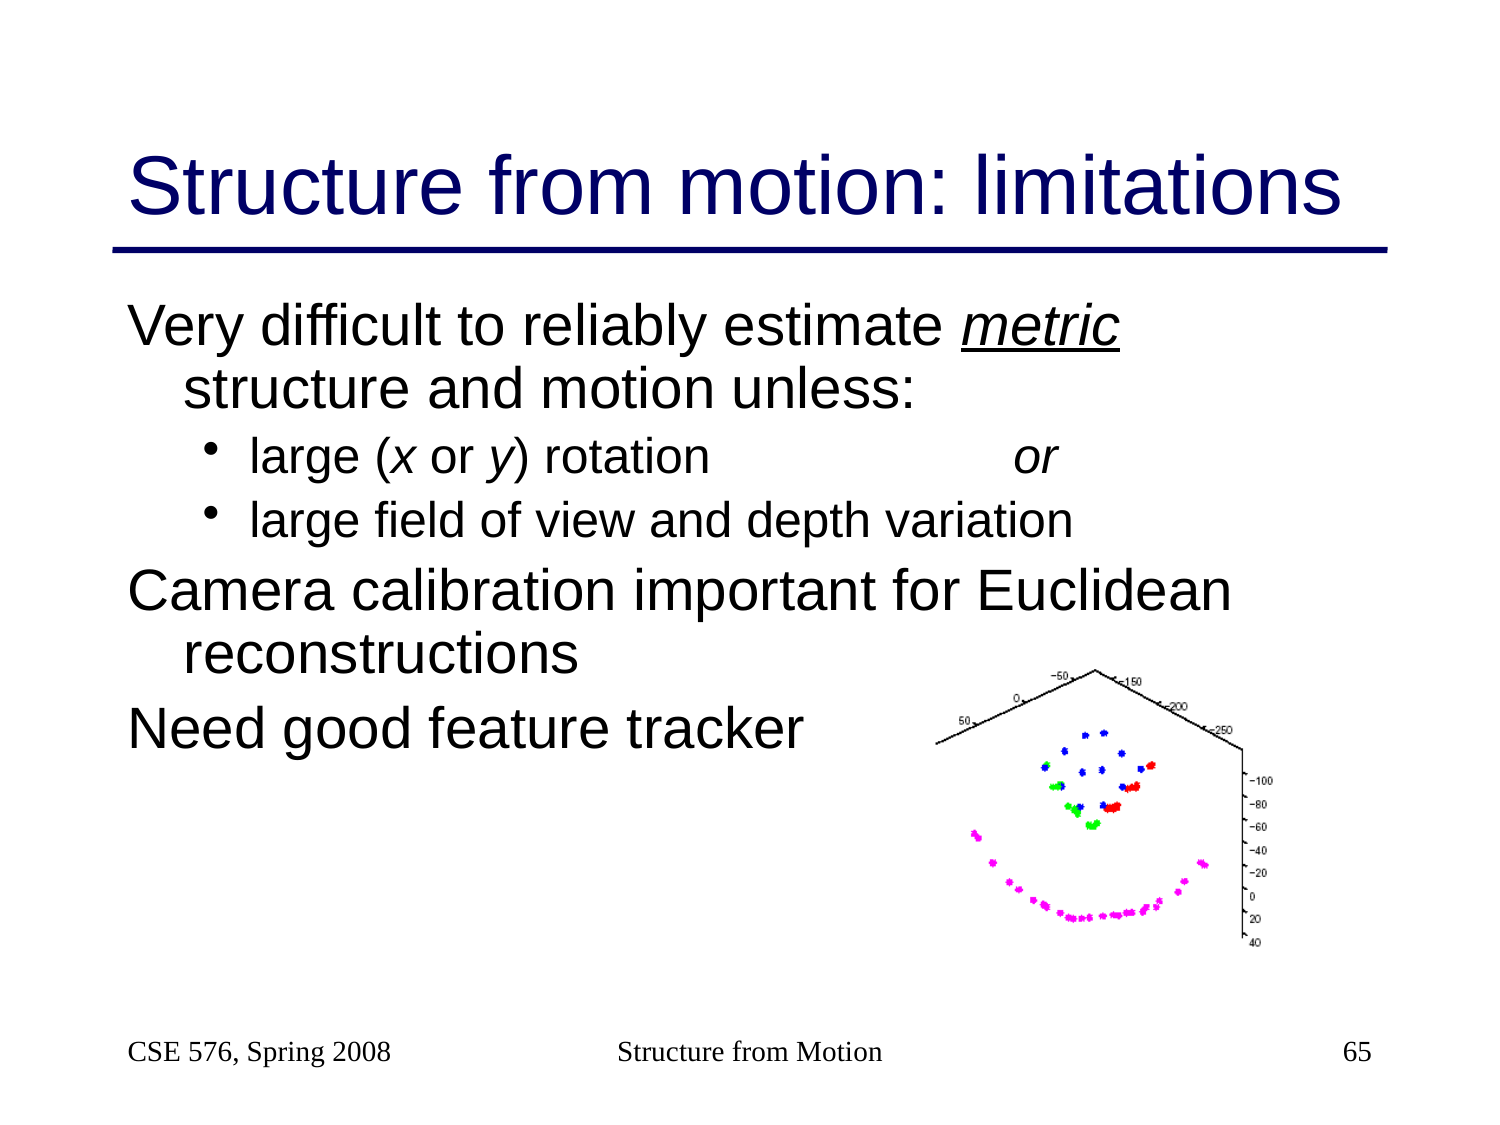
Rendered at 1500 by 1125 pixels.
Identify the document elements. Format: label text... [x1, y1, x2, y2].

slide_number CSE 576, Spring 2008 [112, 1025, 425, 1100]
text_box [898, 647, 1288, 976]
footer Structure from Motion [450, 1025, 1050, 1100]
list Very difficult to reliably estimate metric structure and motion unless: large (x or y) rotation or large field of view and depth variation Camera calibration important for Euclidean reconstructions Need good feature tracker [112, 287, 1388, 1000]
slide_number 65 [1074, 1025, 1388, 1100]
title Structure from motion: limitations [112, 99, 1388, 263]
